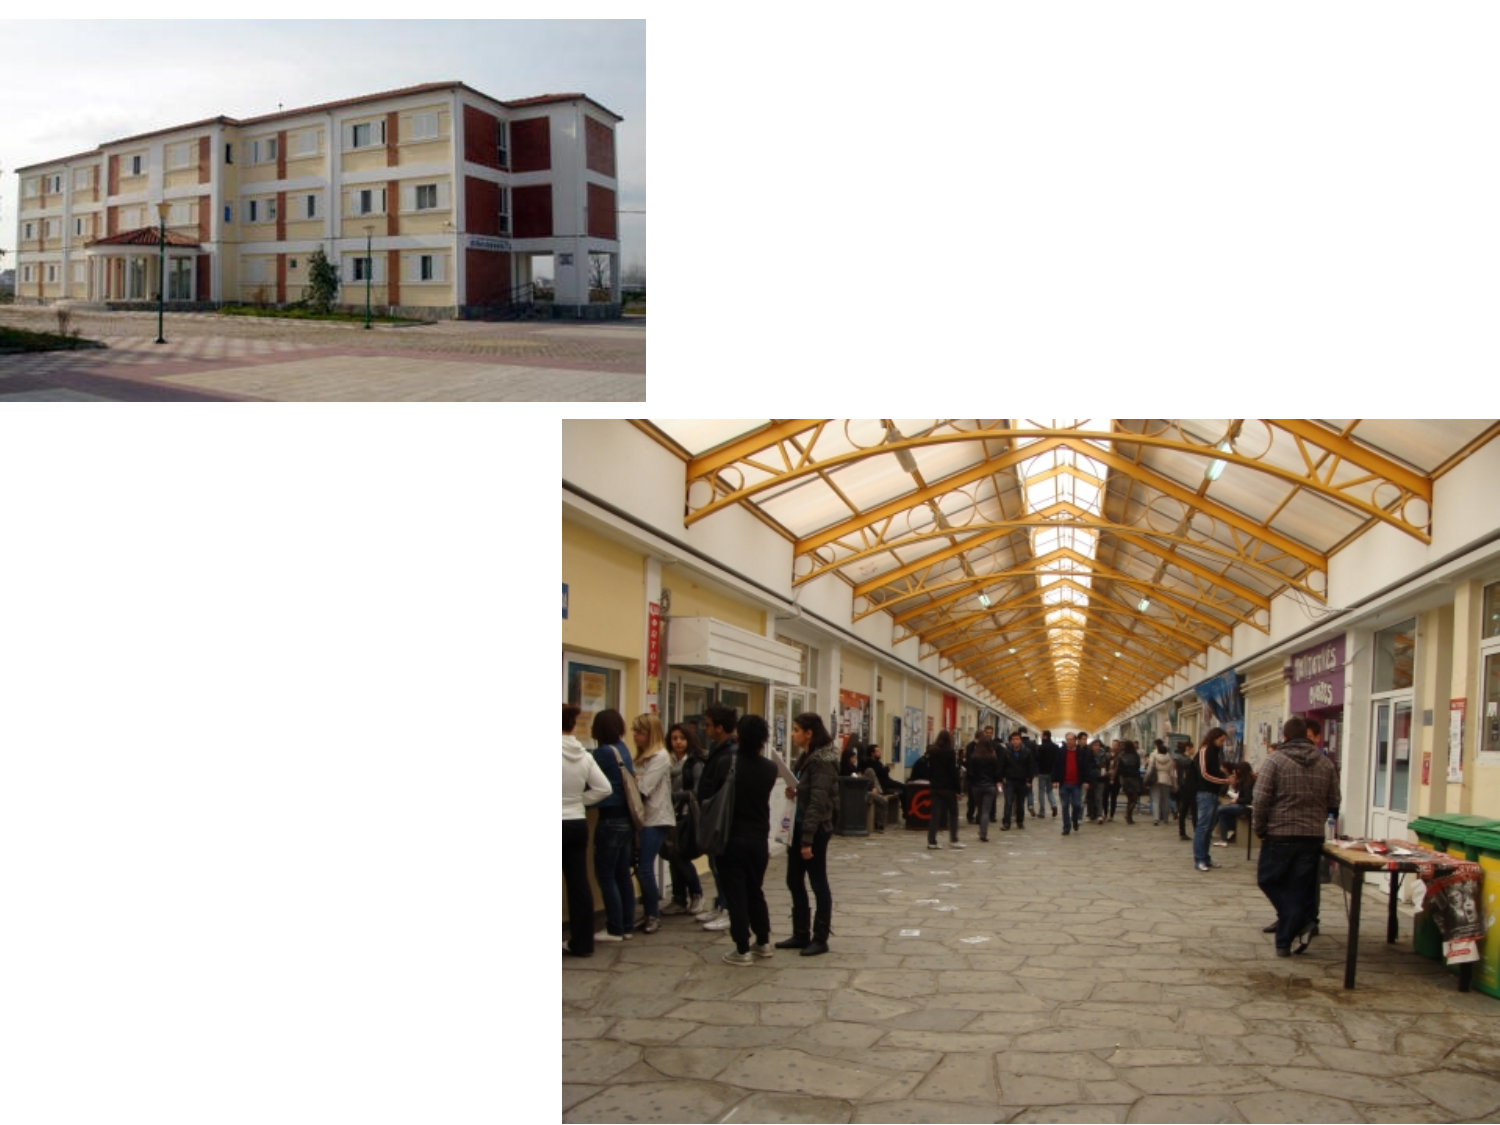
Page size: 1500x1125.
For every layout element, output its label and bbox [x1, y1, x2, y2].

picture [0, 18, 646, 403]
picture [562, 419, 1500, 1124]
